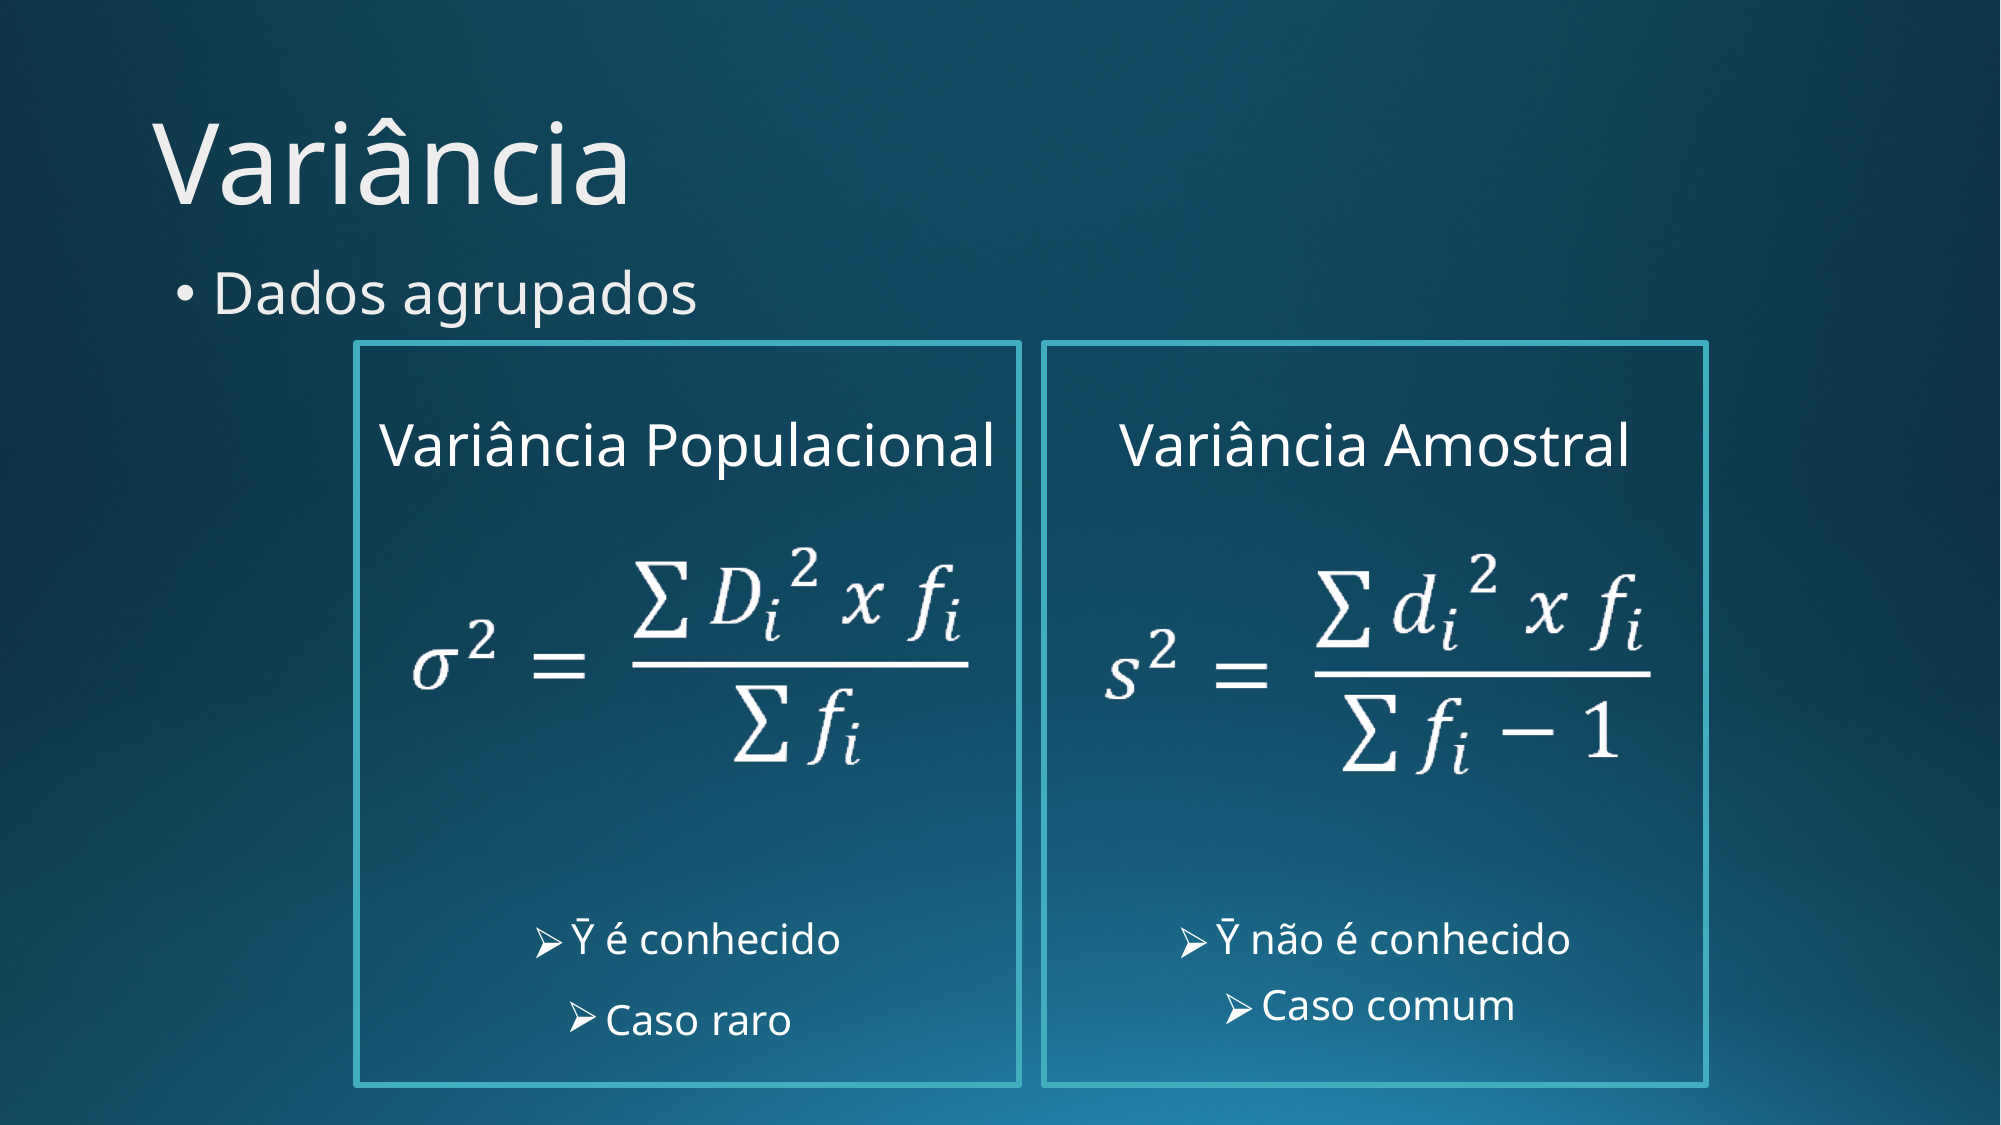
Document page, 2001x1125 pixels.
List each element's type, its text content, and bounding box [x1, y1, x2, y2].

picture [0, 0, 2001, 1125]
text_box Variância [137, 59, 1863, 278]
text_box Dados agrupados [160, 257, 857, 343]
text_box Variância Populacional Ῡ é conhecido Caso raro [356, 343, 1019, 1086]
text_box Variância Amostral Ῡ não é conhecido Caso comum [1044, 343, 1707, 1086]
